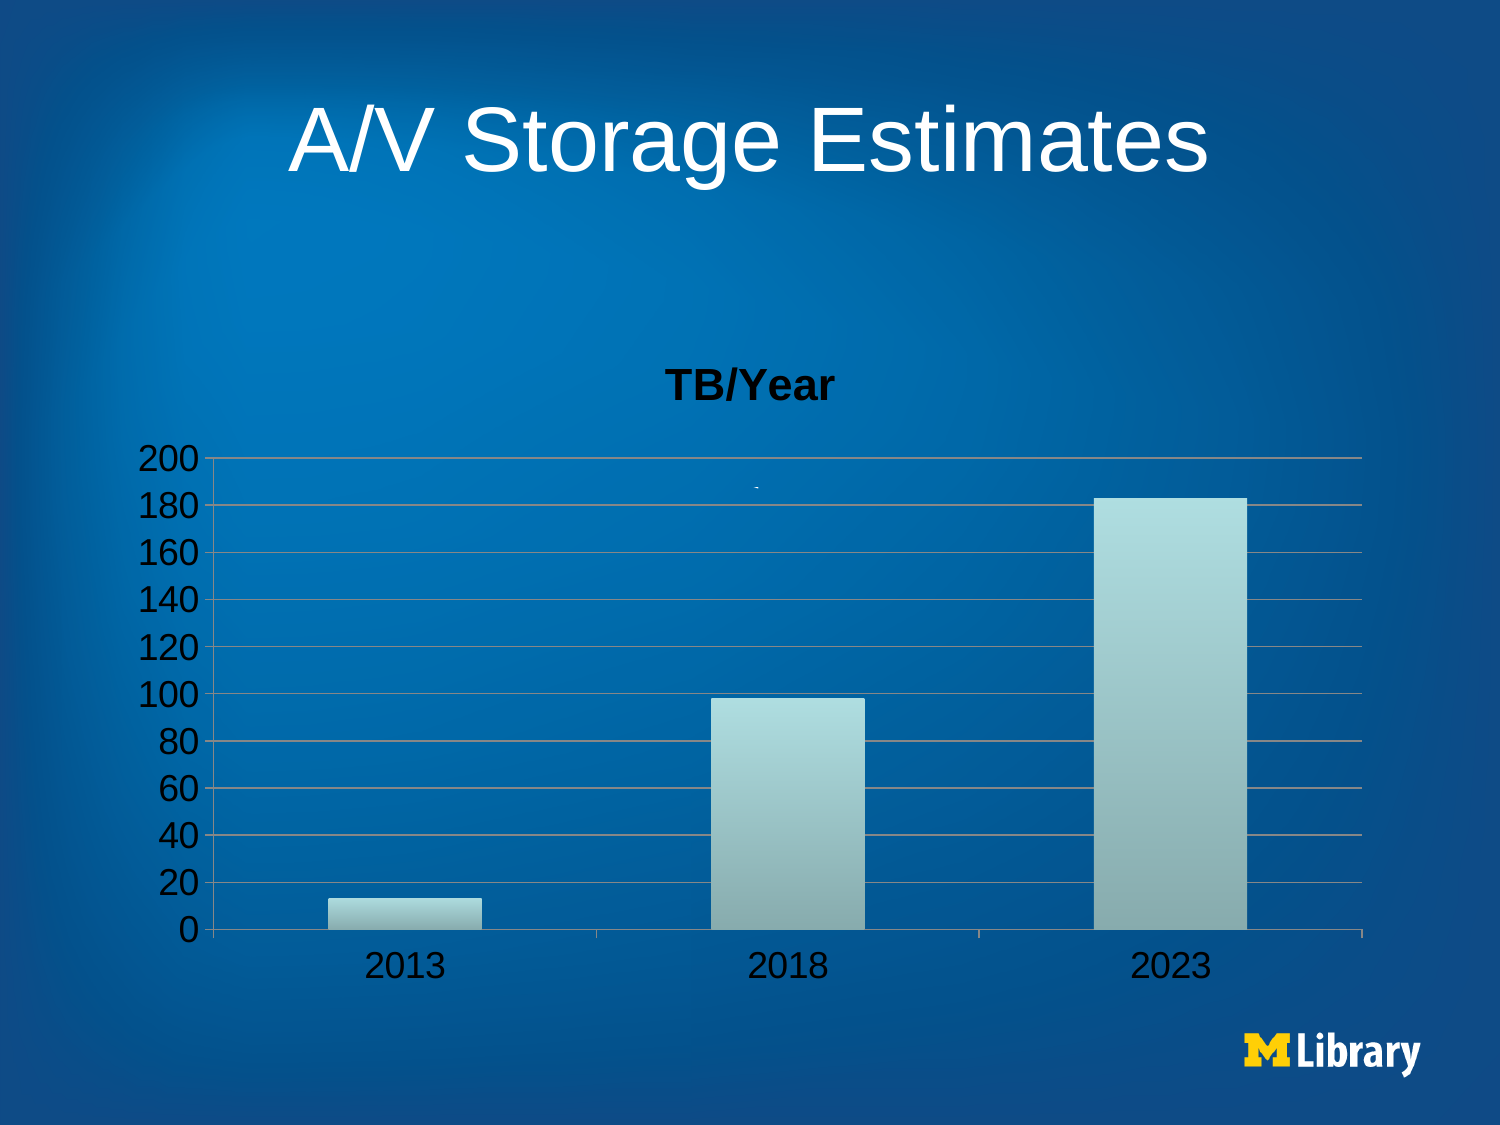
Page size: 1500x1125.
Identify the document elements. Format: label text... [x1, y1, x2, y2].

picture [0, 0, 1500, 1125]
title A/V Storage Estimates [112, 40, 1388, 229]
chart [112, 324, 1388, 1001]
